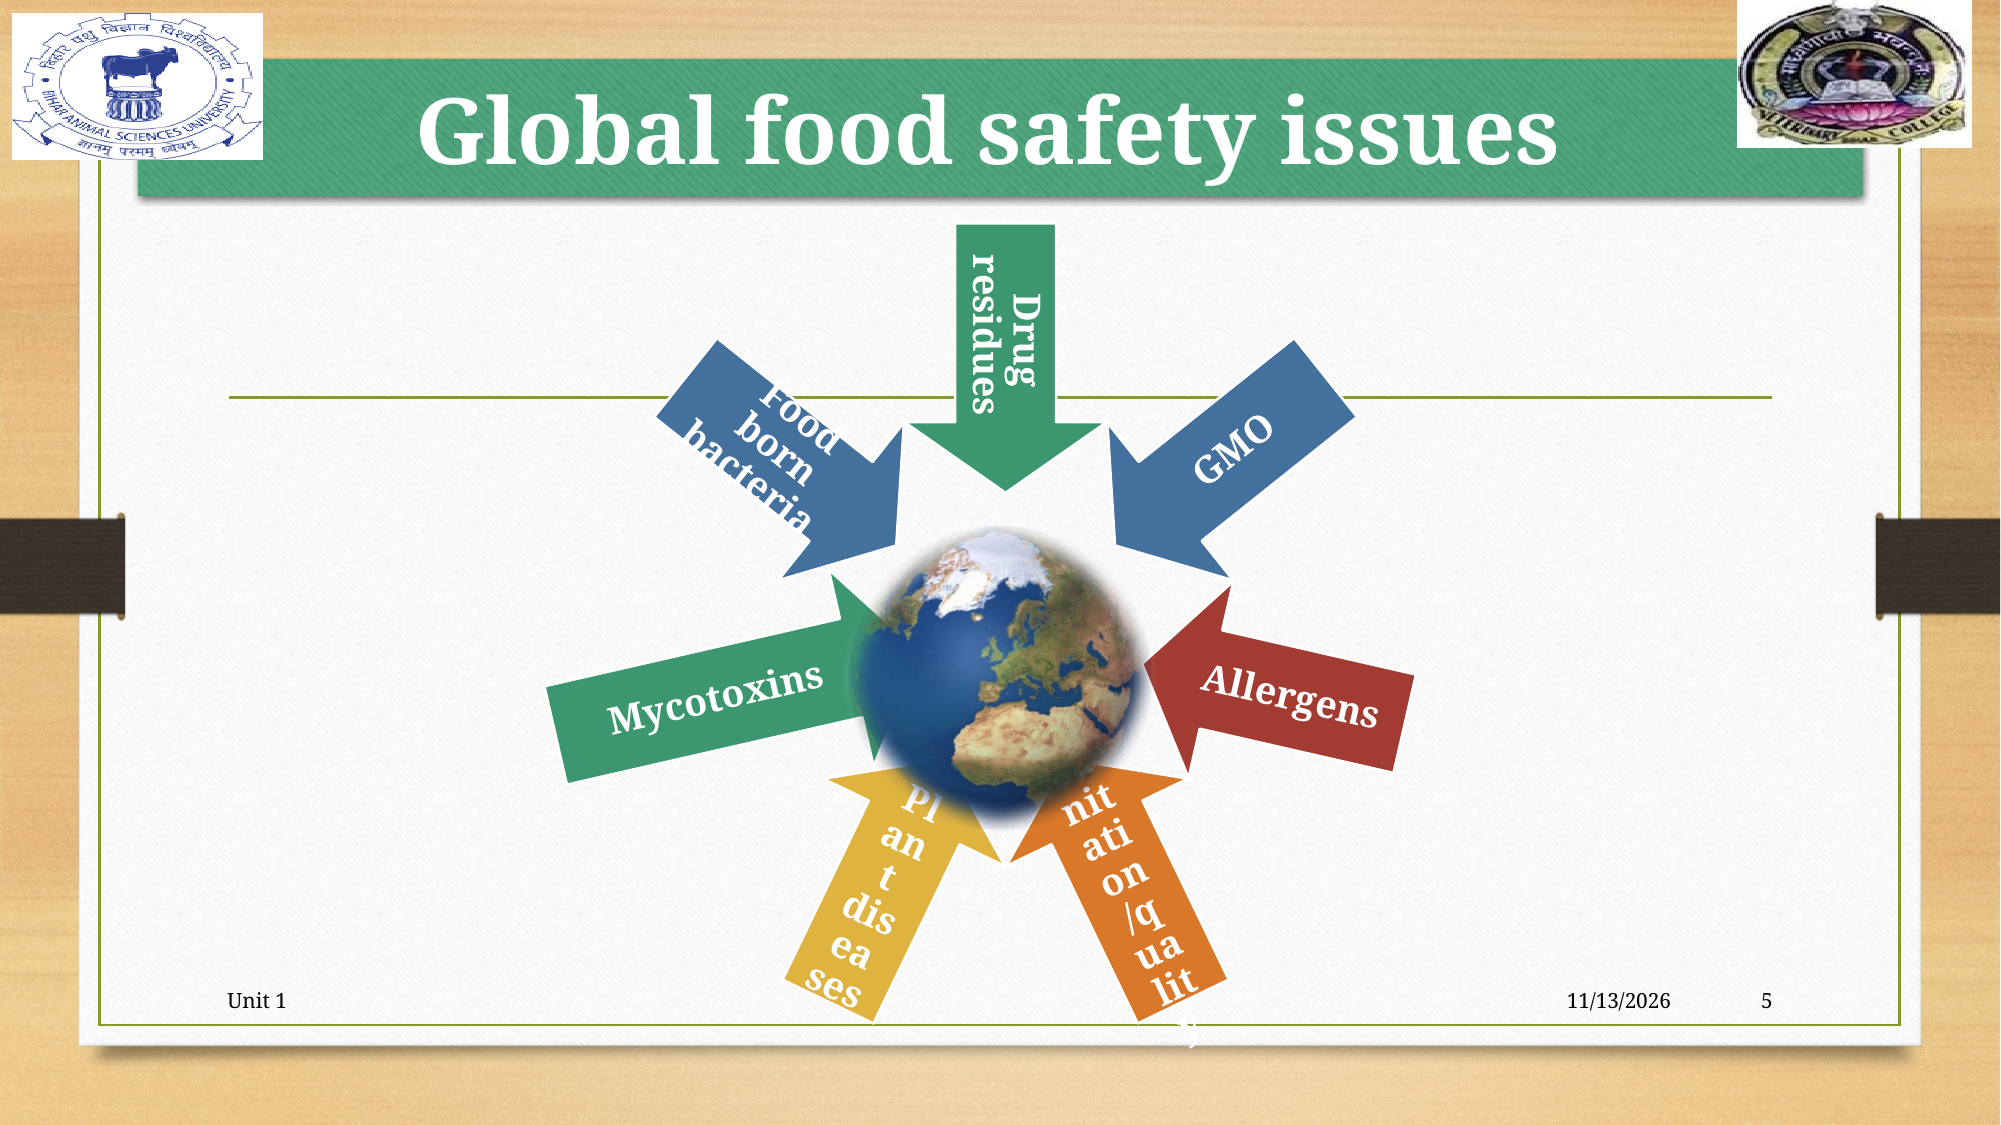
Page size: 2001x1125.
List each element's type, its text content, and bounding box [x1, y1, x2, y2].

title Global food safety issues [137, 59, 1863, 196]
footer Unit 1 [212, 982, 1411, 1025]
slide_number 5 [1698, 982, 1788, 1025]
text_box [148, 256, 1863, 982]
picture [0, 0, 2001, 1125]
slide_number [1423, 982, 1686, 1025]
